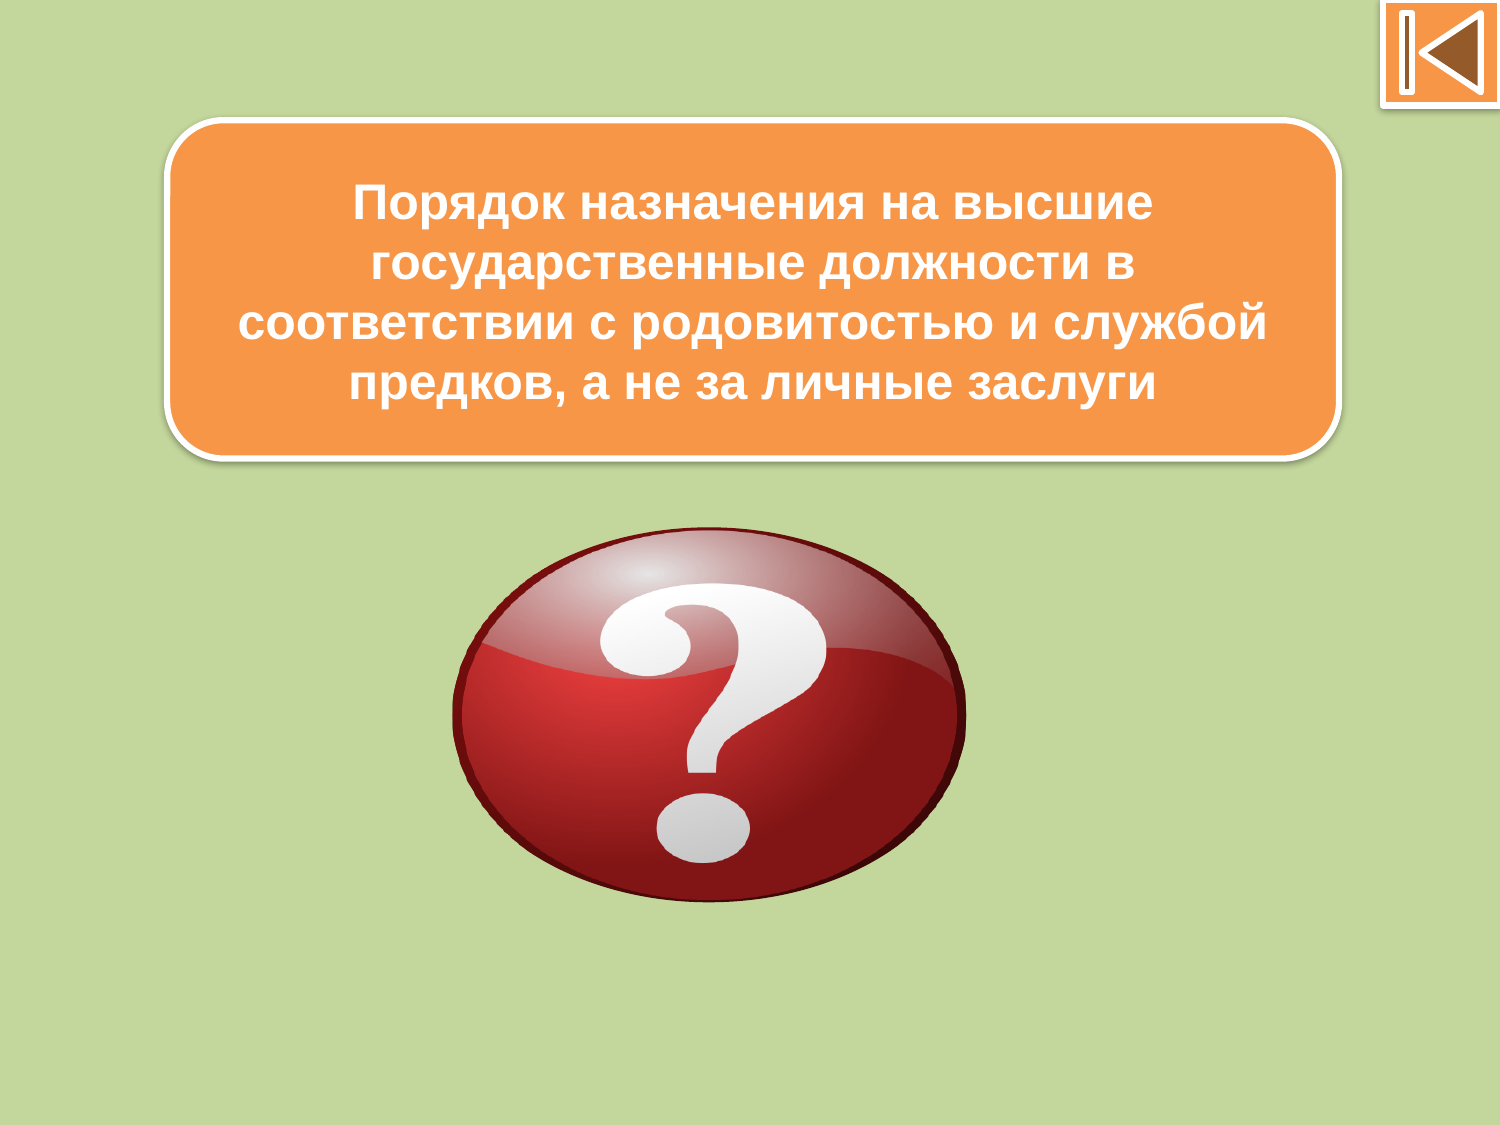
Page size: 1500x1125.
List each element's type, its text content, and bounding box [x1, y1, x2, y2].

text_box Порядок назначения на высшие государственные должности в соответствии с родовитостью и службой предков, а не за личные заслуги [163, 117, 1343, 462]
text_box [1380, 0, 1500, 109]
picture [445, 527, 973, 903]
